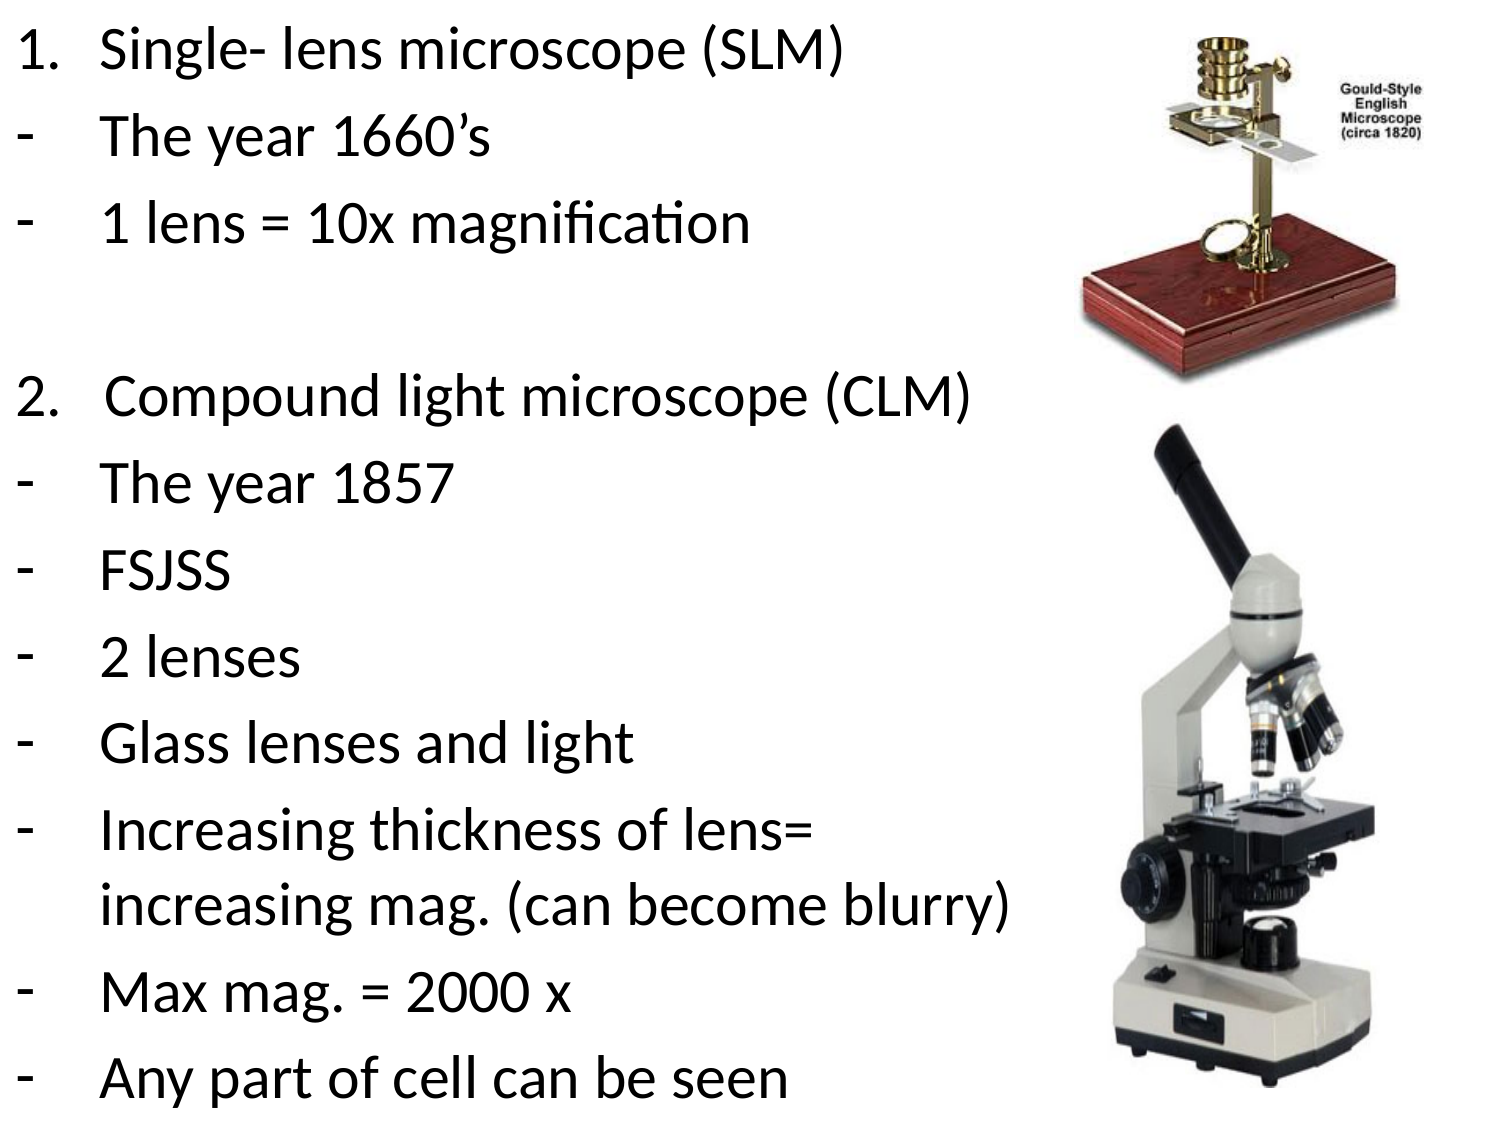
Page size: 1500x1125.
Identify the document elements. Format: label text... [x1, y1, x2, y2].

picture [1074, 37, 1424, 391]
list Single- lens microscope (SLM) The year 1660’s 1 lens = 10x magnification 2. Compound light microscope (CLM) The year 1857 FSJSS 2 lenses Glass lenses and light Increasing thickness of lens= increasing mag. (can become blurry) Max mag. = 2000 x Any part of cell can be seen [0, 0, 1063, 1125]
picture [1037, 412, 1500, 1088]
